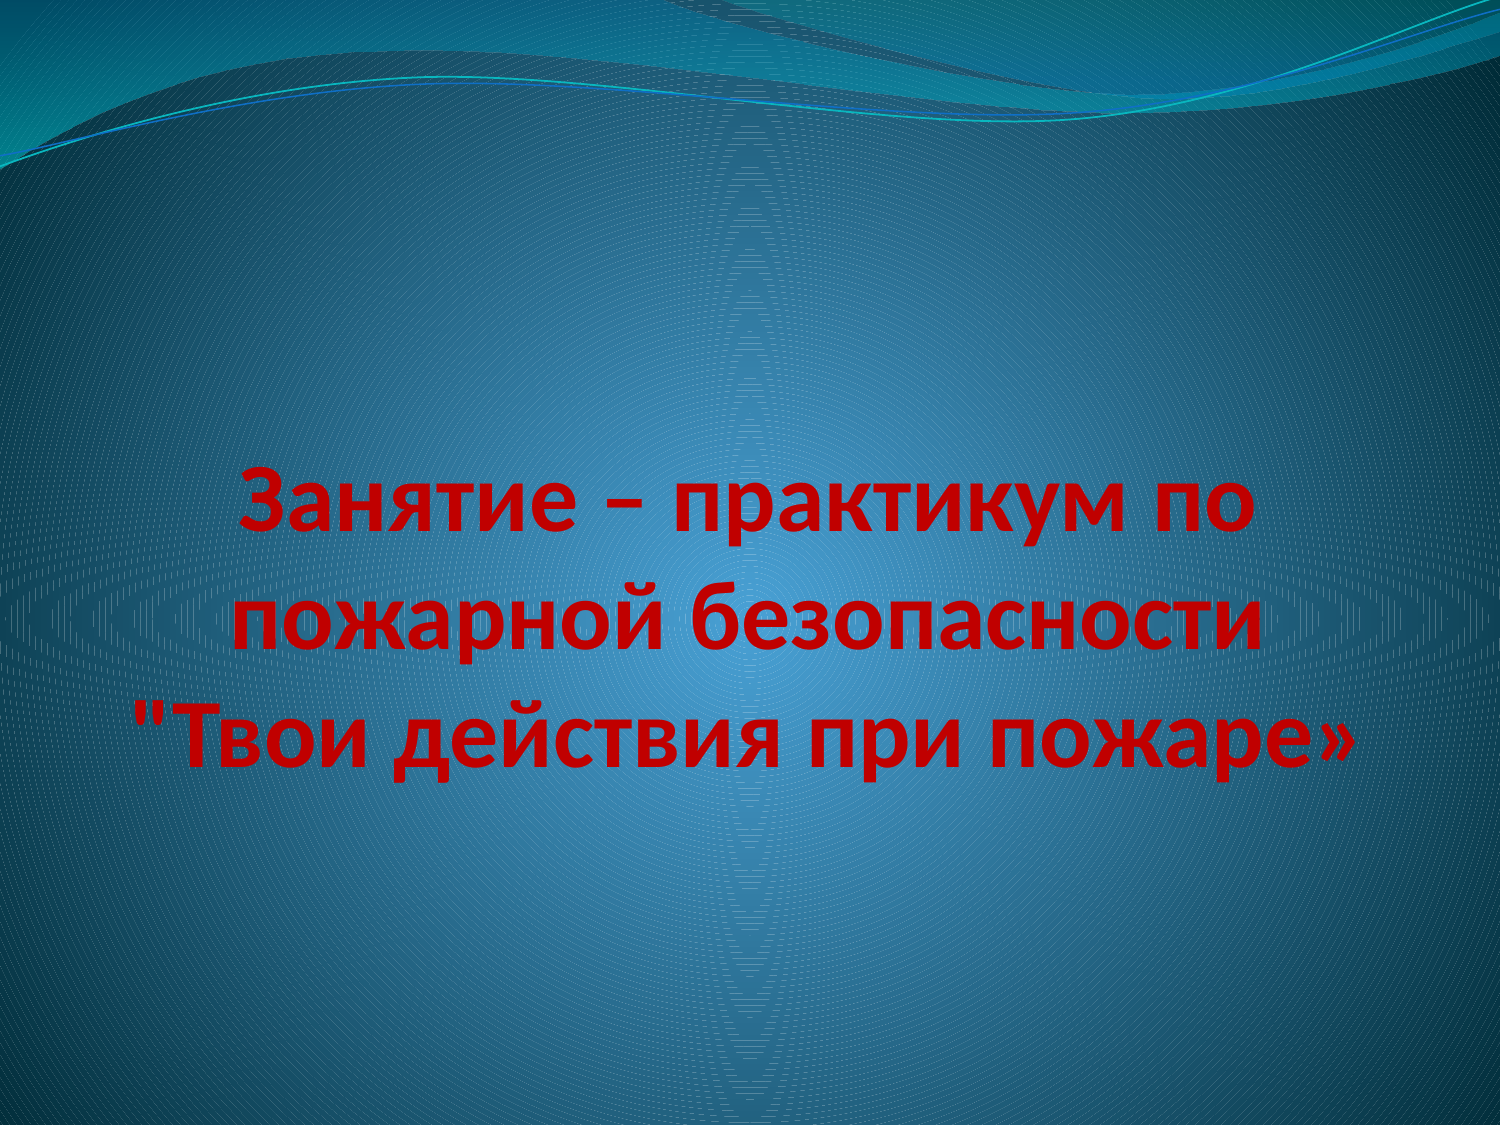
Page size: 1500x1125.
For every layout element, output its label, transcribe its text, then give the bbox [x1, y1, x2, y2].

title Занятие – практикум по пожарной безопасности "Твои действия при пожаре» [112, 113, 1388, 787]
